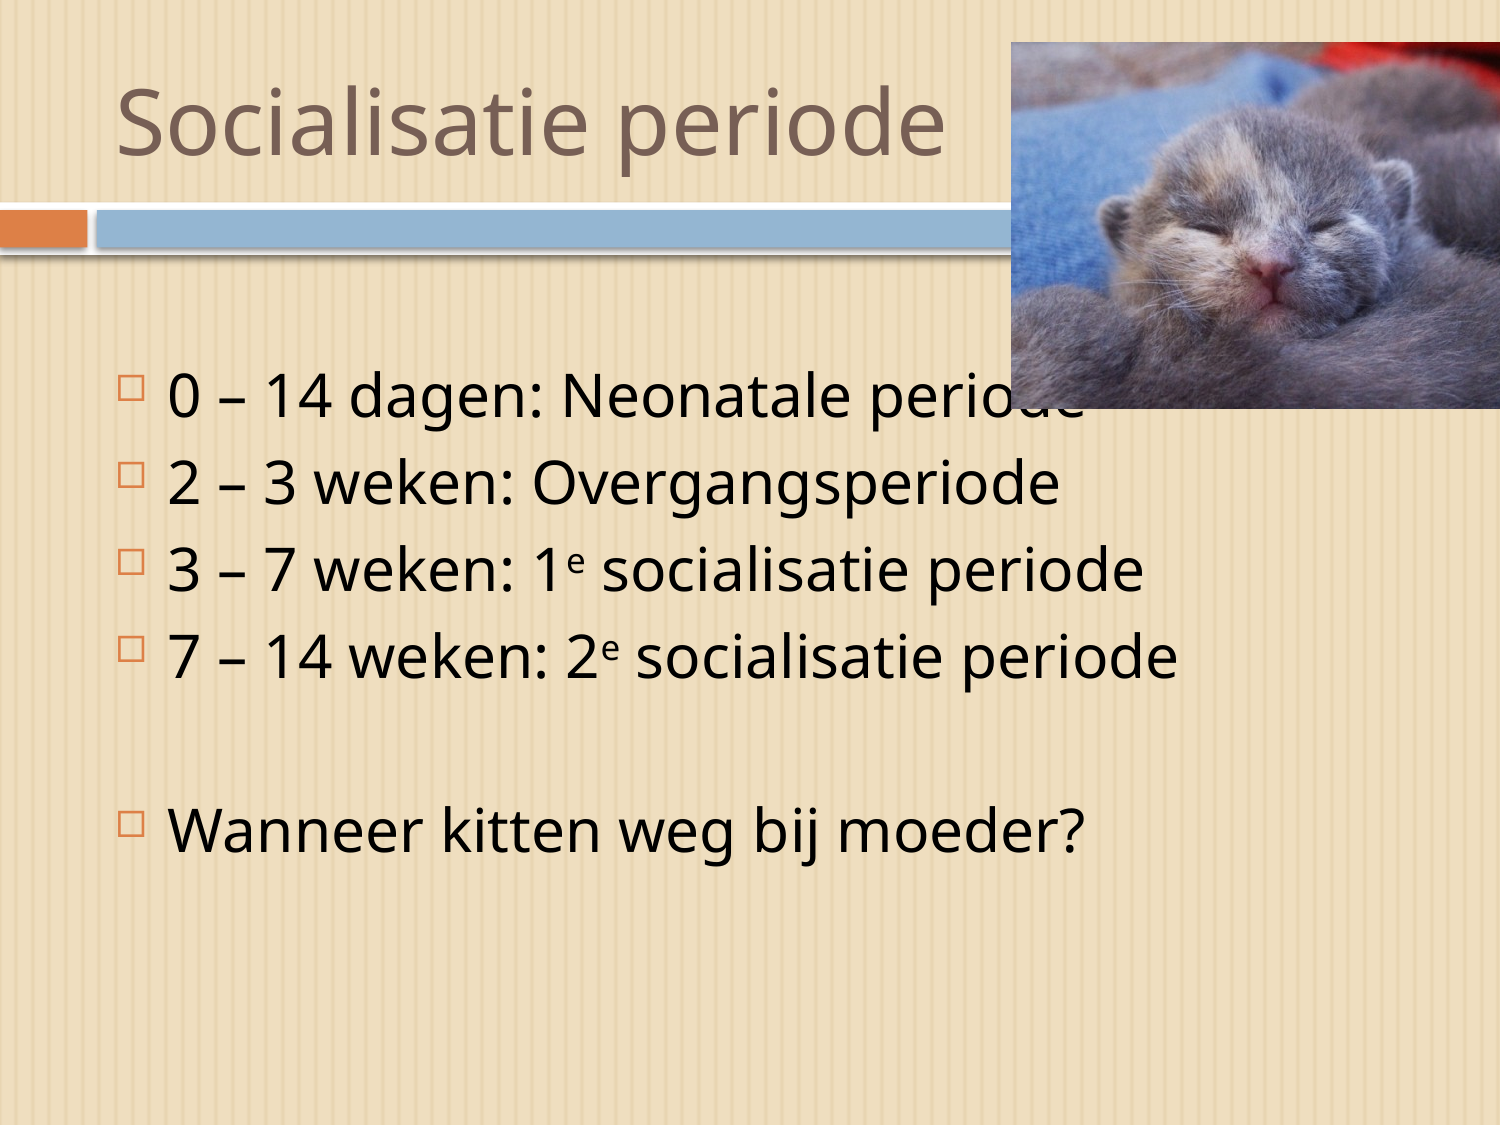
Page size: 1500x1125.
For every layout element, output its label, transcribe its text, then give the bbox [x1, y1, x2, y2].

list 0 – 14 dagen: Neonatale periode 2 – 3 weken: Overgangsperiode 3 – 7 weken: 1e socialisatie periode 7 – 14 weken: 2e socialisatie periode Wanneer kitten weg bij moeder? [100, 262, 1438, 1000]
picture [1011, 42, 1500, 410]
title Socialisatie periode [100, 37, 1438, 200]
